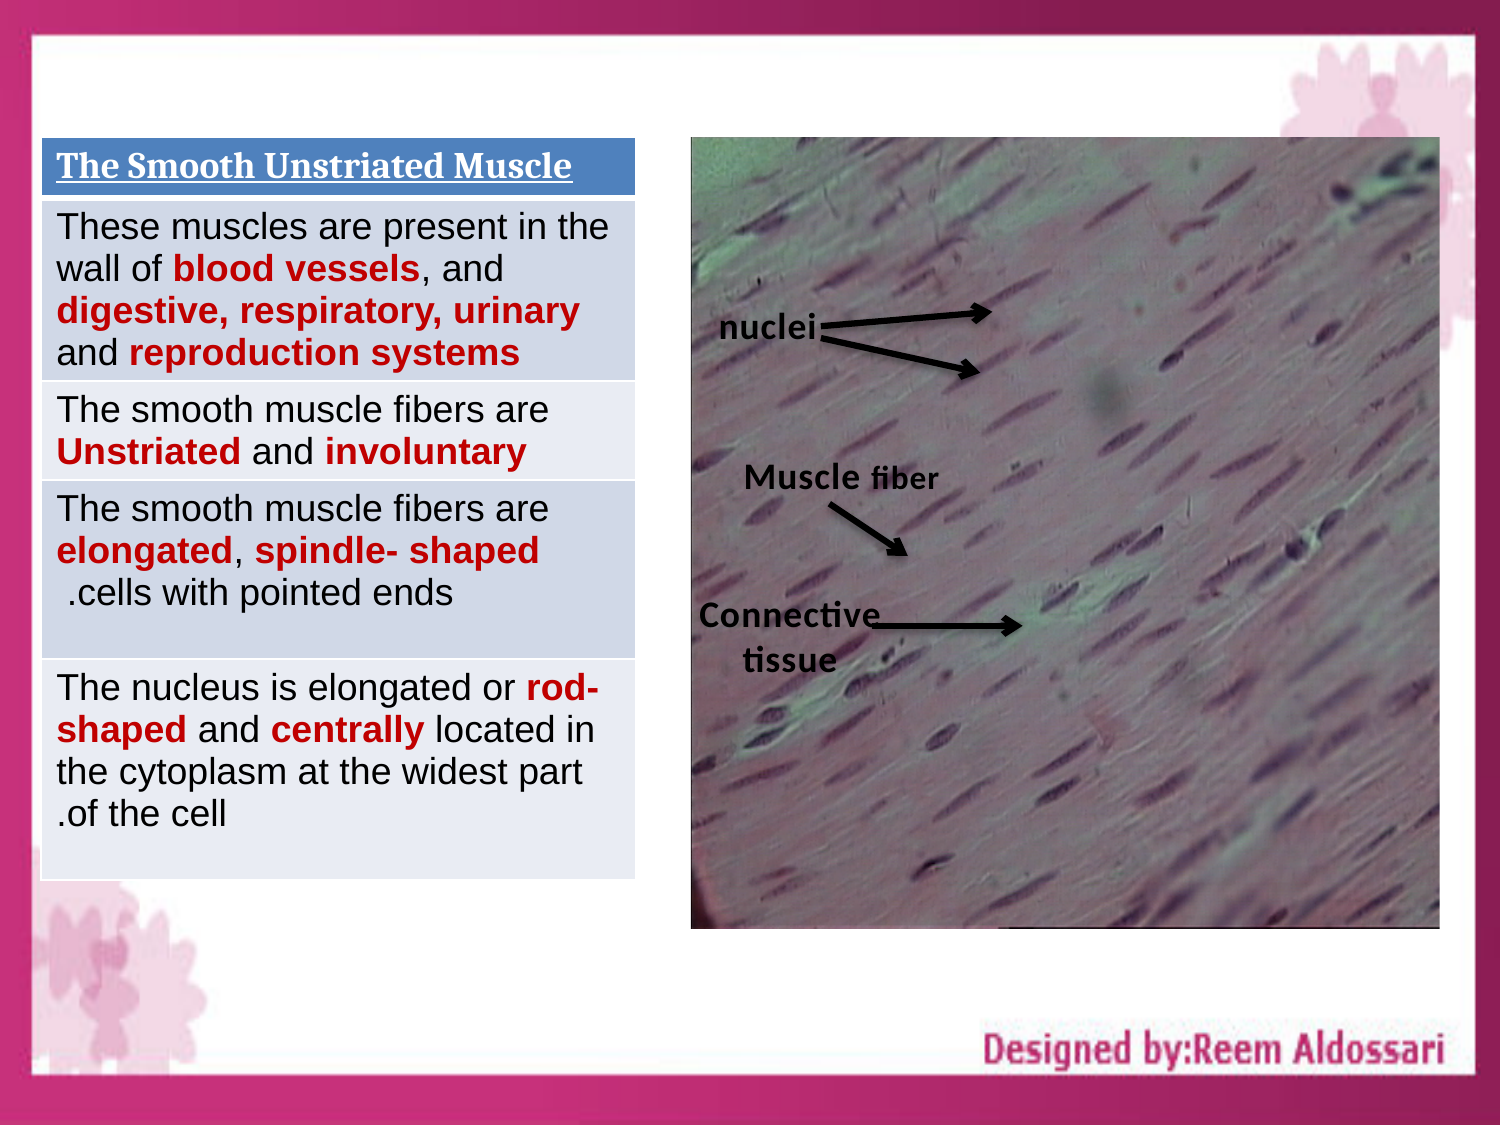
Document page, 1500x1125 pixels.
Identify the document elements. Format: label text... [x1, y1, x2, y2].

table_header The Smooth Unstriated Muscle [42, 138, 635, 195]
table_cell The smooth muscle fibers are elongated, spindle- shaped cells with pointed ends. [42, 481, 635, 658]
table_cell The nucleus is elongated or rod-shaped and centrally located in the cytoplasm at the widest part of the cell. [42, 660, 635, 879]
table_cell These muscles are present in the wall of blood vessels, and digestive, respiratory, urinary and reproduction systems [42, 201, 635, 380]
picture [0, 0, 1500, 1125]
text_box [682, 136, 1440, 929]
table_cell The smooth muscle fibers are Unstriated and involuntary [42, 382, 635, 479]
